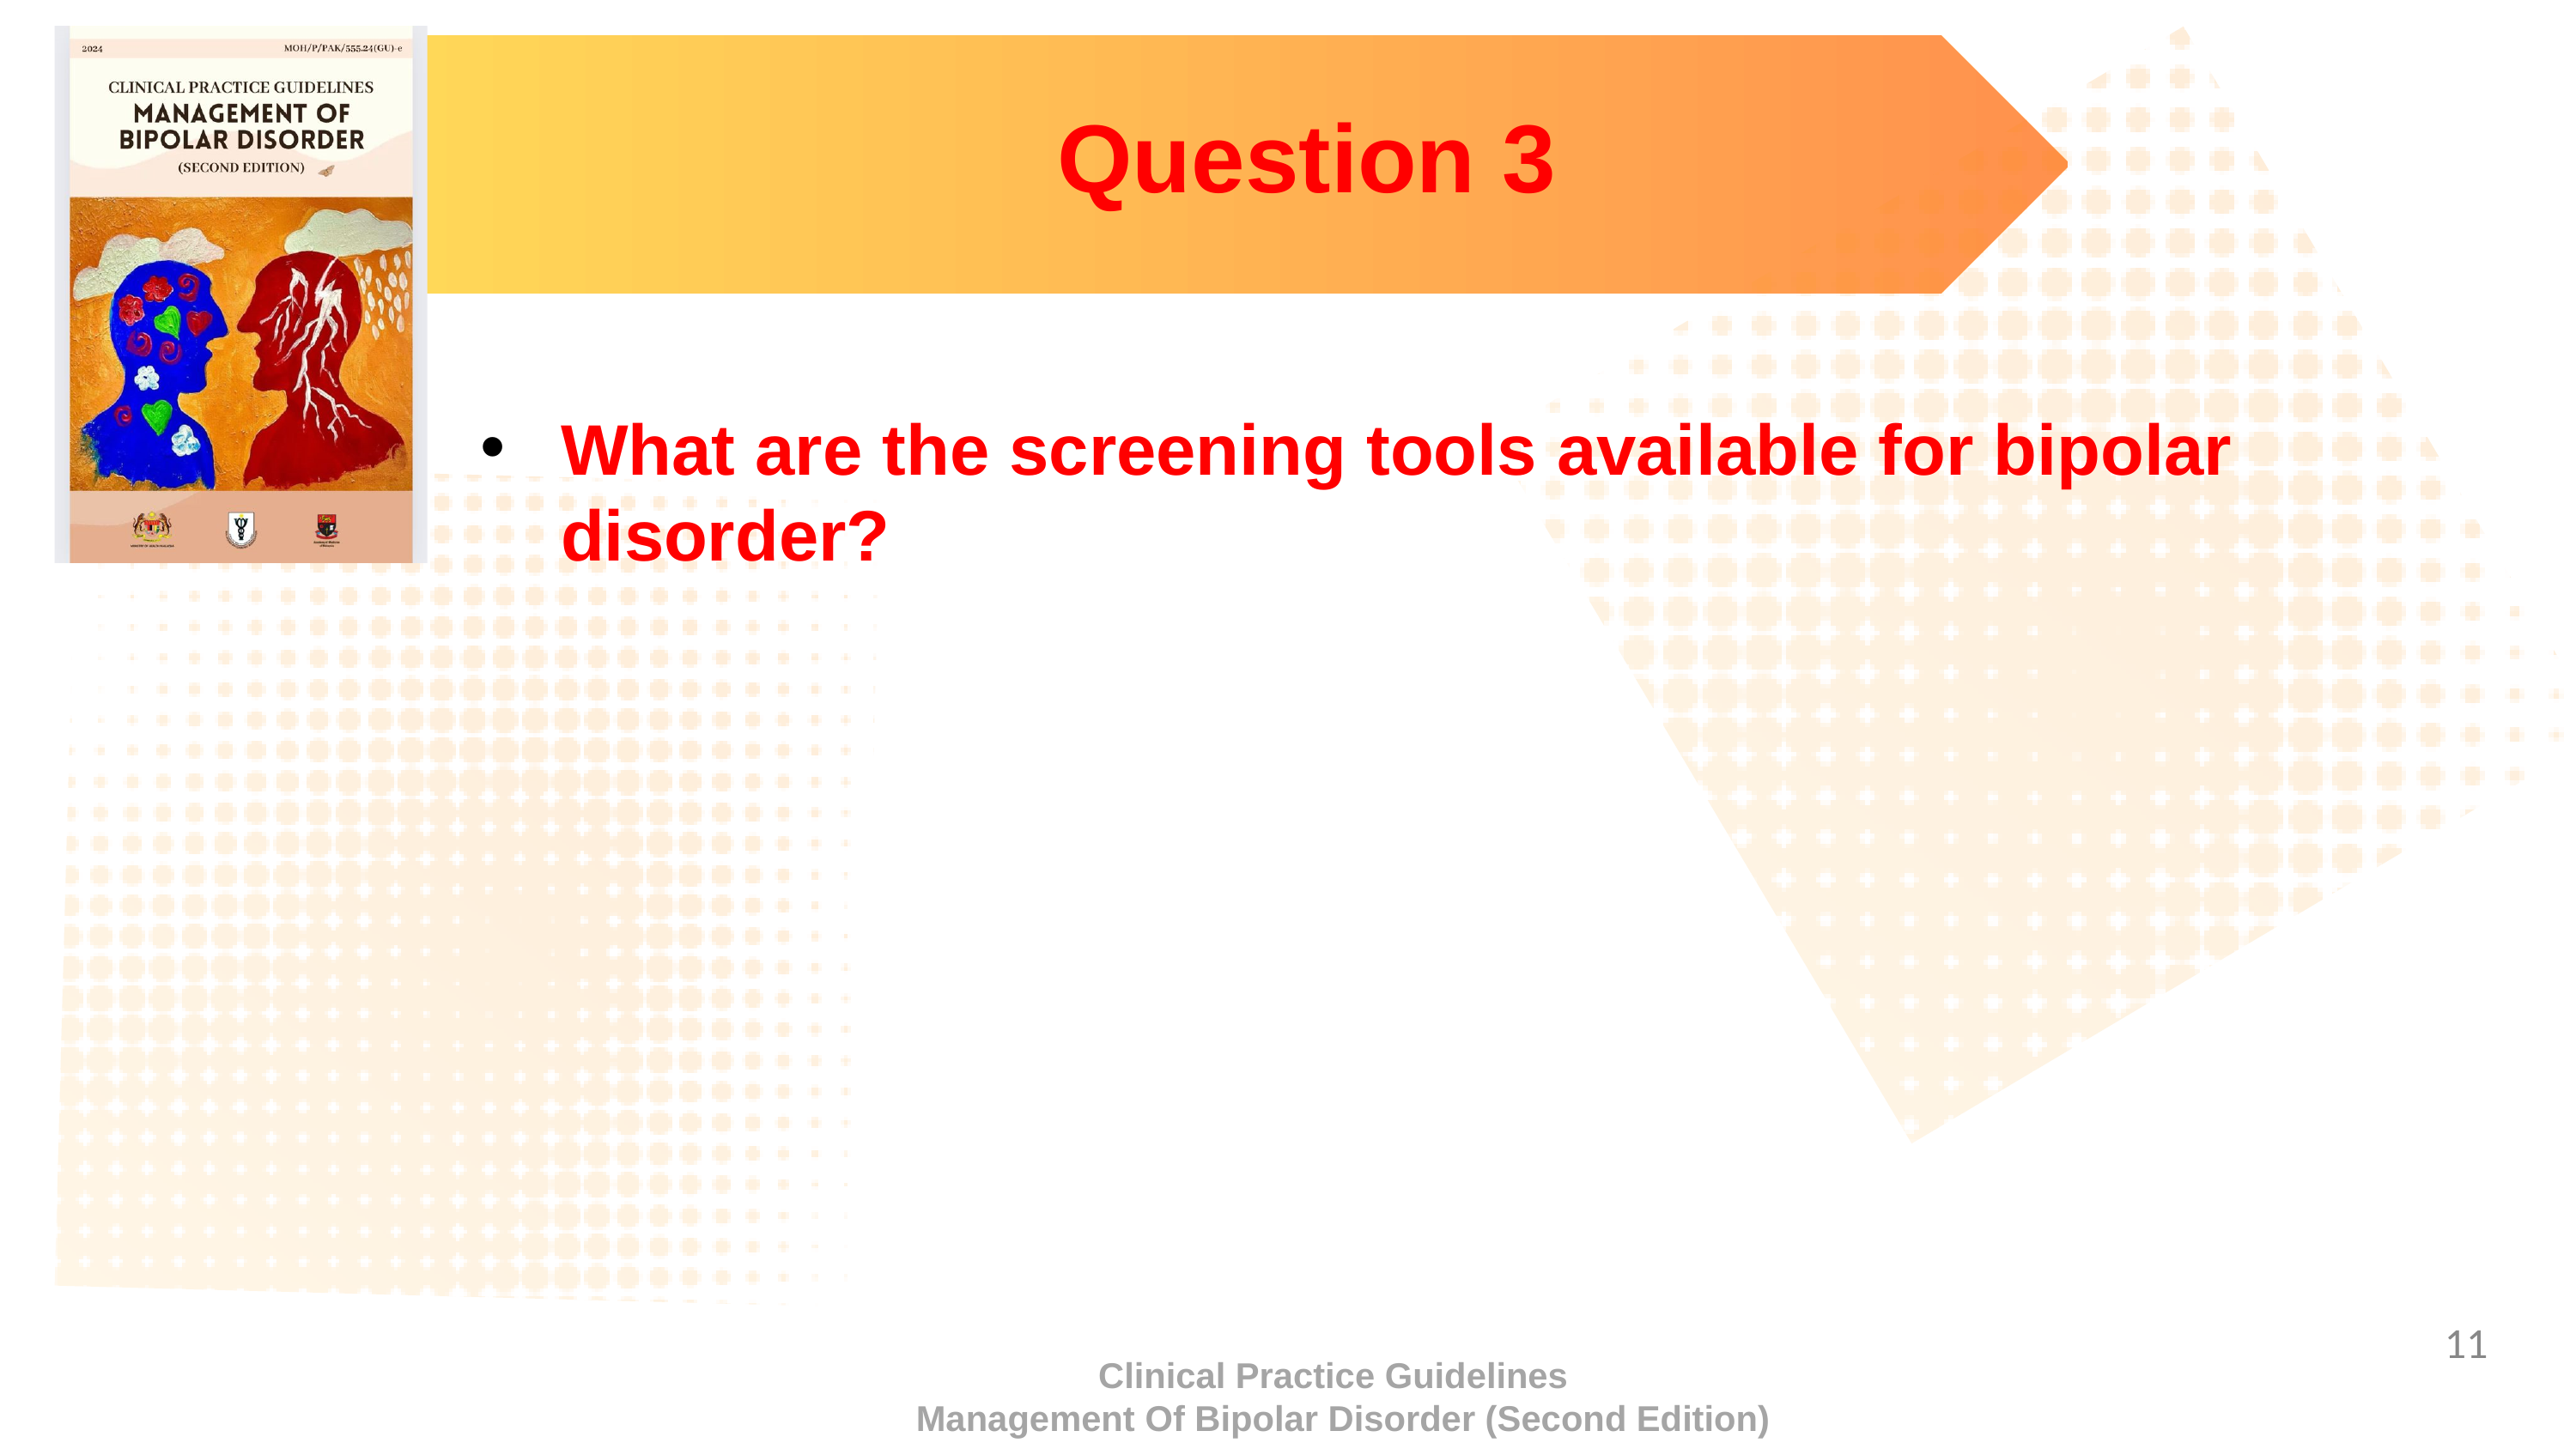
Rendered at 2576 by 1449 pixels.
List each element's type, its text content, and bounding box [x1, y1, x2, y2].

text_box Clinical Practice Guidelines Management Of Bipolar Disorder (Second Edition) [792, 1346, 1884, 1446]
text_box [2451, 477, 2576, 823]
text_box [54, 26, 428, 563]
text_box [1559, 26, 2403, 397]
text_box [54, 473, 860, 1307]
slide_number ‹#› [2200, 1315, 2501, 1367]
text_box What are the screening tools available for bipolar disorder? [467, 397, 2451, 1282]
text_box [260, 34, 2069, 294]
